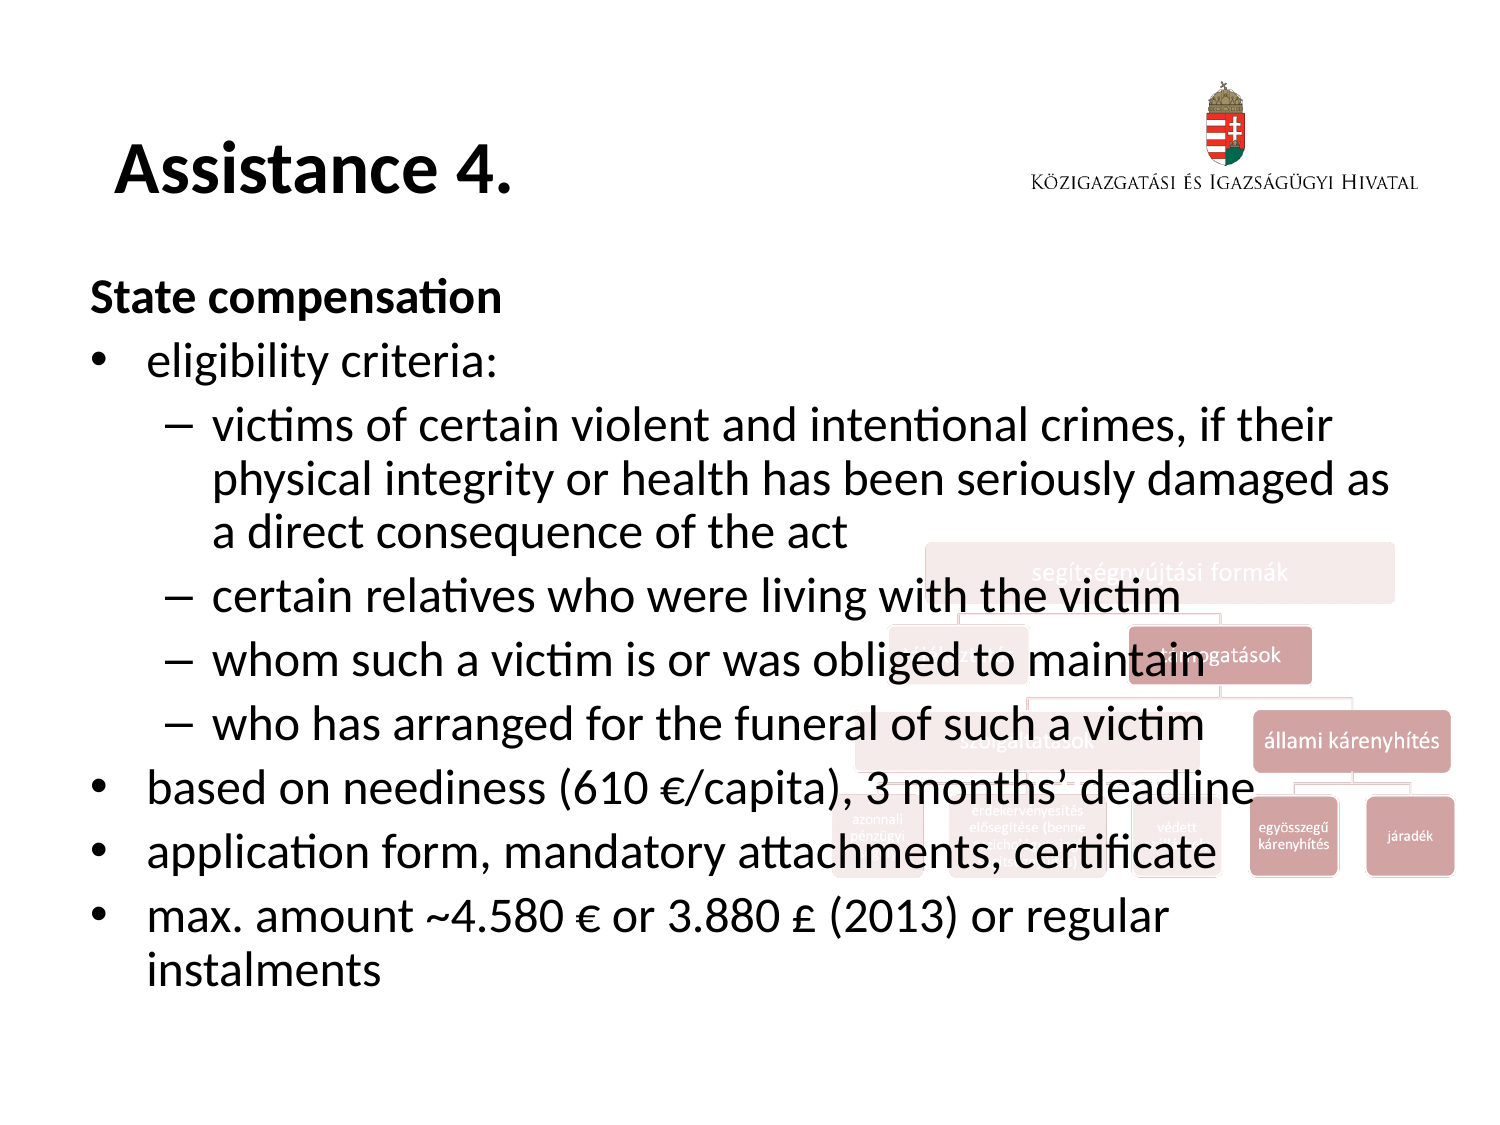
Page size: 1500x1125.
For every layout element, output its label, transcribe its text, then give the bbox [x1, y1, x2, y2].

picture [831, 538, 1456, 882]
text_box Assistance 4. [99, 70, 1450, 258]
picture [1031, 81, 1418, 189]
list State compensation eligibility criteria: victims of certain violent and intentional crimes, if their physical integrity or health has been seriously damaged as a direct consequence of the act certain relatives who were living with the victim whom such a victim is or was obliged to maintain who has arranged for the funeral of such a victim based on neediness (610 €/capita), 3 months’ deadline application form, mandatory attachments, certificate max. amount ~4.580 € or 3.880 £ (2013) or regular instalments [75, 262, 1425, 1005]
